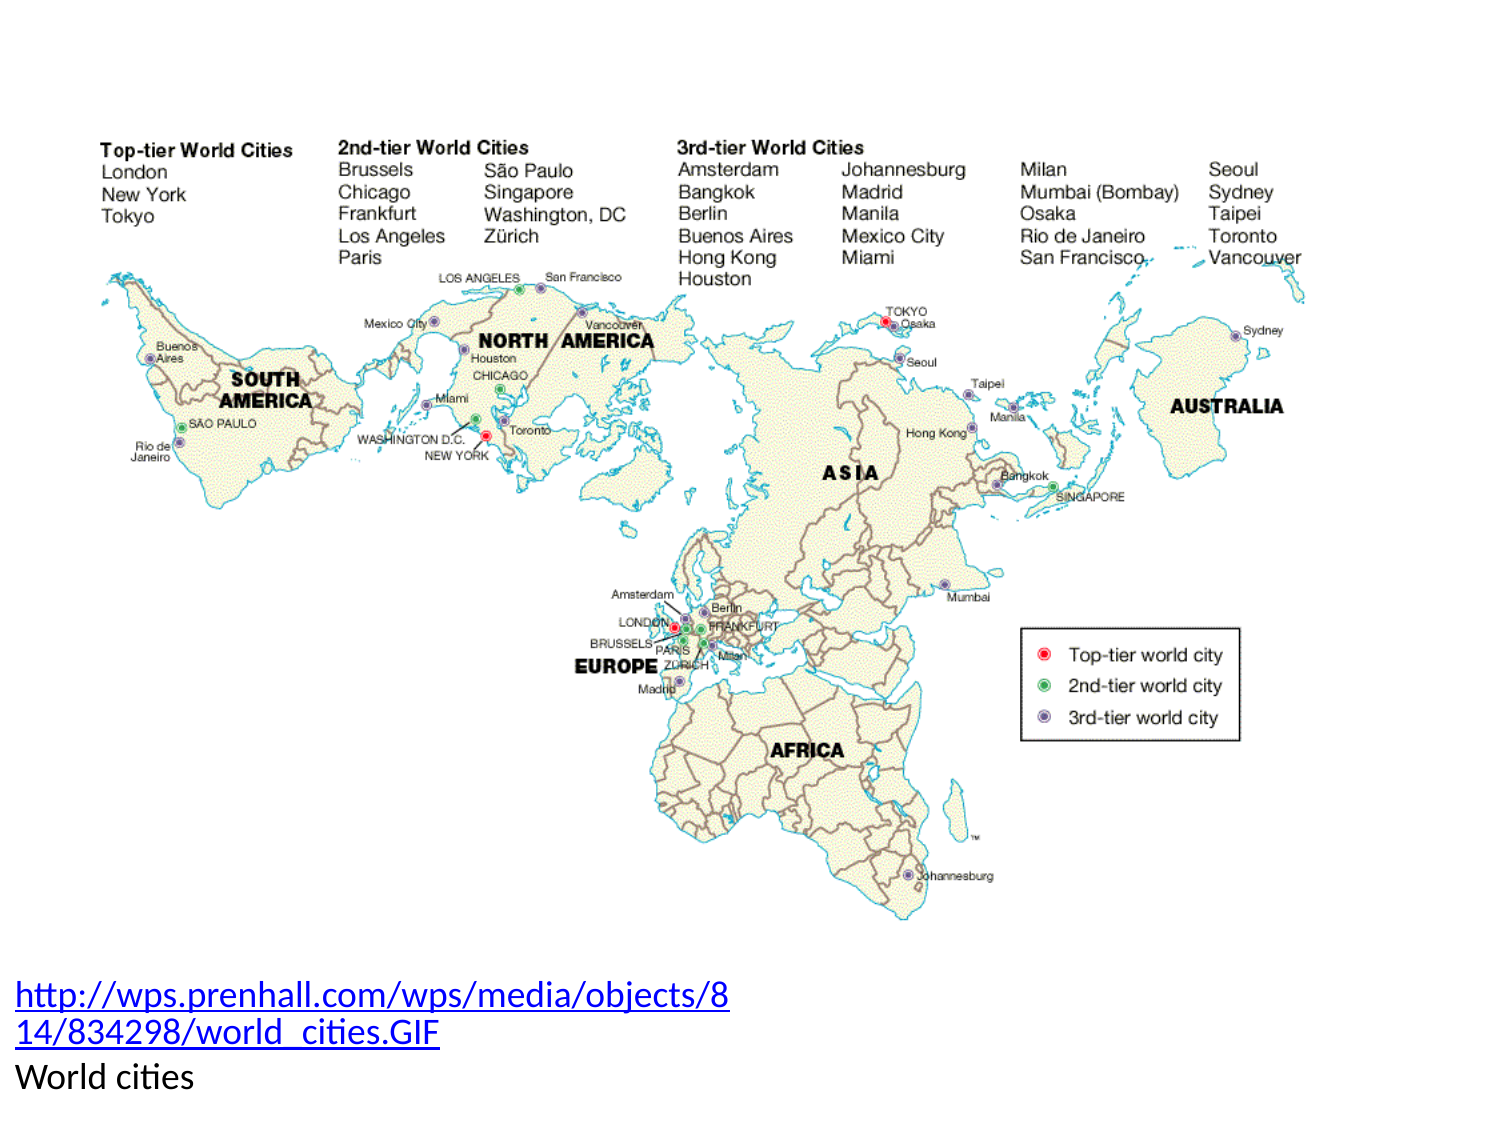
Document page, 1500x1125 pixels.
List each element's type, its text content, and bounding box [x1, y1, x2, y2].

picture [99, 112, 1307, 979]
text_box http://wps.prenhall.com/wps/media/objects/814/834298/world_cities.GIF World cities [0, 962, 750, 1113]
